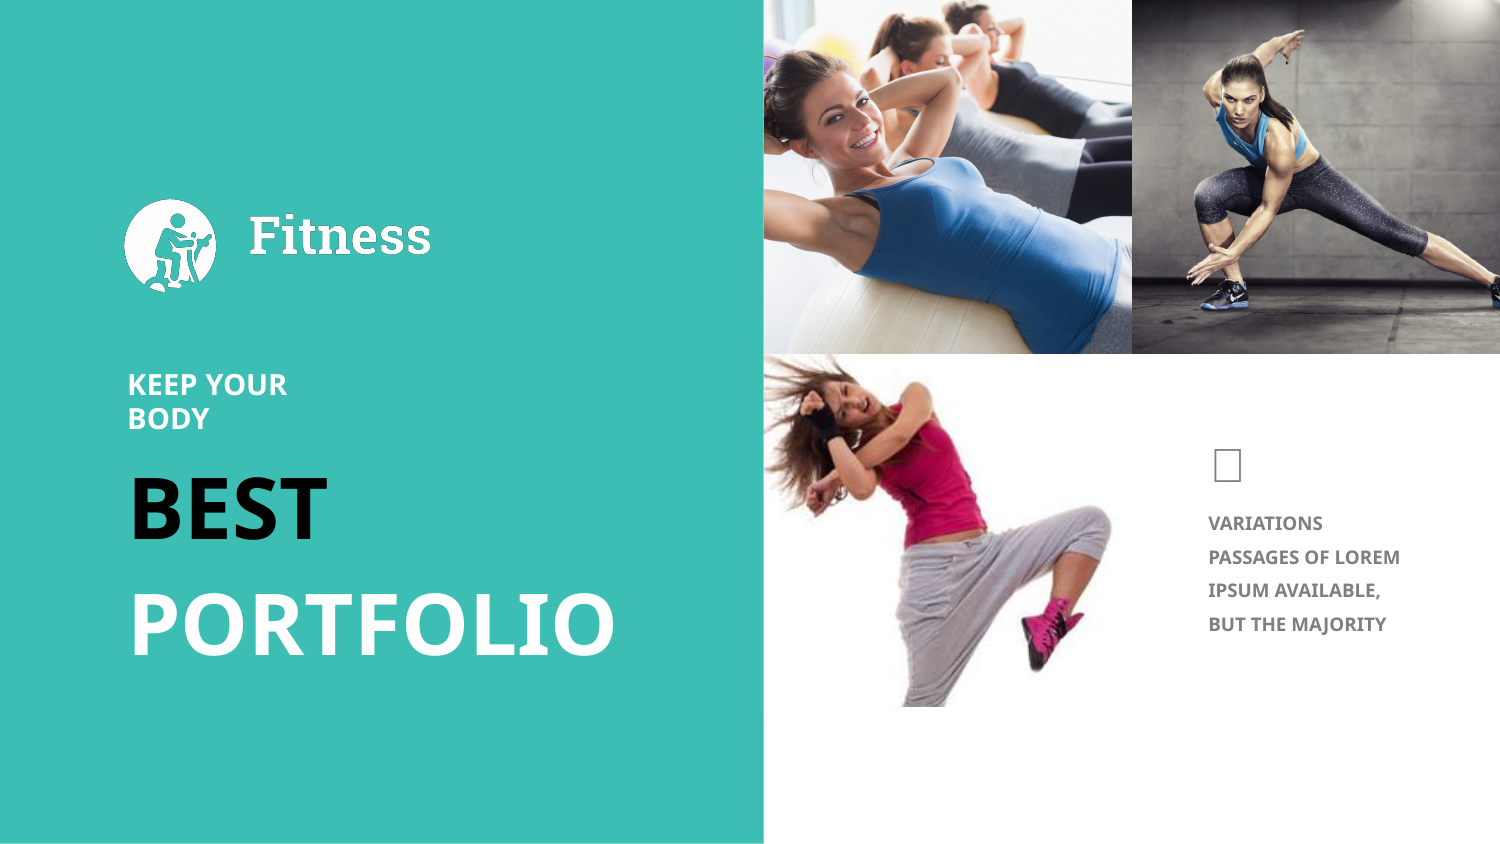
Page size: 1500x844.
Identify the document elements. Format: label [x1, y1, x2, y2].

text_box [115, 199, 649, 645]
text_box [1196, 428, 1419, 632]
picture [763, 0, 1500, 708]
text_box [0, 0, 764, 844]
